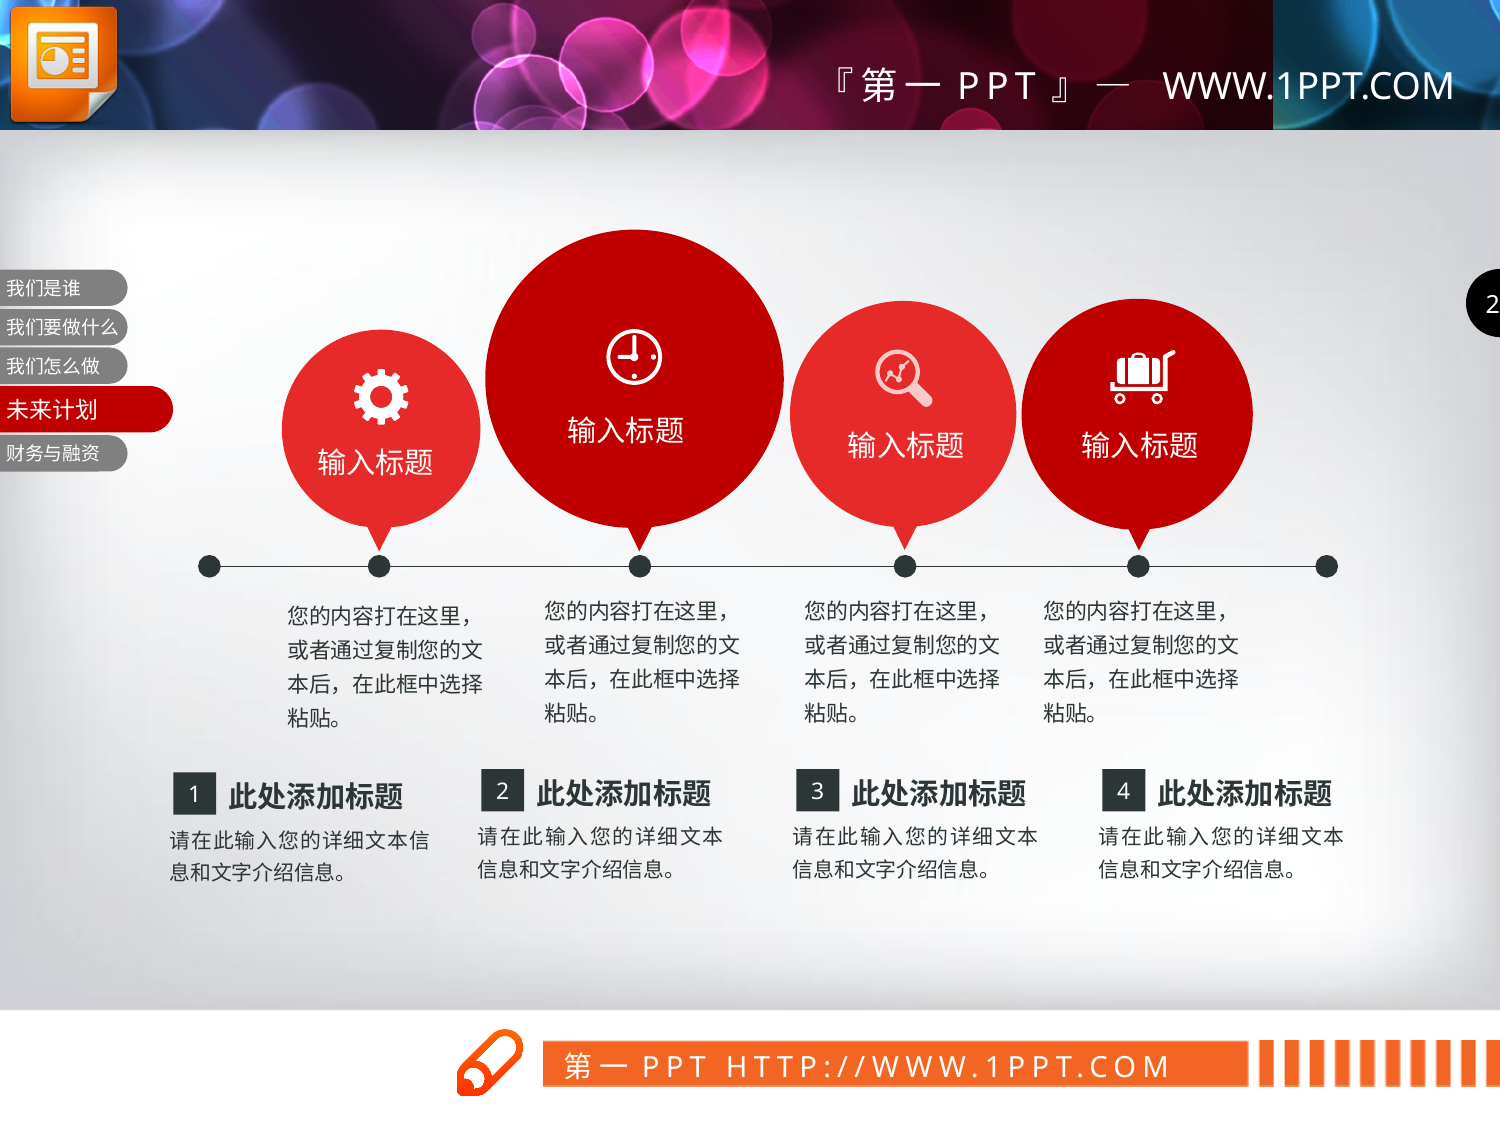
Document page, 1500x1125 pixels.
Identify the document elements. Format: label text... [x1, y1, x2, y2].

picture [543, 1040, 1500, 1087]
text_box [896, 558, 914, 565]
text_box 我们是谁 [0, 269, 146, 306]
text_box [370, 560, 389, 565]
text_box 此处添加标题 [1142, 767, 1348, 809]
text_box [790, 300, 1017, 551]
picture [0, 0, 1500, 1012]
text_box 4 [1102, 769, 1146, 812]
text_box [200, 557, 219, 576]
text_box 3 [796, 769, 840, 812]
text_box 请在此输入您的详细文本信息和文字介绍信息。 [462, 809, 738, 889]
text_box 此处添加标题 [836, 767, 1042, 809]
text_box 请在此输入您的详细文本信息和文字介绍信息。 [777, 809, 1053, 889]
text_box 29 [1470, 269, 1500, 338]
text_box [1129, 560, 1148, 565]
text_box 您的内容打在这里，或者通过复制您的文本后，在此框中选择粘贴。 [1028, 582, 1262, 734]
text_box 未来计划 [0, 388, 210, 431]
text_box 2 [481, 769, 525, 812]
text_box 财务与融资 [0, 435, 146, 472]
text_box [1021, 298, 1254, 551]
text_box 此处添加标题 [213, 770, 419, 812]
text_box [1465, 287, 1470, 320]
text_box 您的内容打在这里，或者通过复制您的文本后，在此框中选择粘贴。 [272, 587, 506, 739]
text_box 请在此输入您的详细文本信息和文字介绍信息。 [1084, 809, 1359, 889]
text_box 此处添加标题 [521, 767, 727, 809]
text_box 我们怎么做 [0, 347, 146, 384]
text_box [281, 329, 479, 552]
text_box 我们要做什么 [0, 309, 146, 346]
text_box 1 [173, 772, 217, 815]
text_box [630, 560, 649, 565]
text_box 请在此输入您的详细文本信息和文字介绍信息。 [154, 812, 445, 892]
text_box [484, 229, 784, 552]
text_box 您的内容打在这里，或者通过复制您的文本后，在此框中选择粘贴。 [529, 582, 763, 734]
text_box 您的内容打在这里，或者通过复制您的文本后，在此框中选择粘贴。 [790, 582, 1024, 734]
text_box [1317, 557, 1336, 576]
